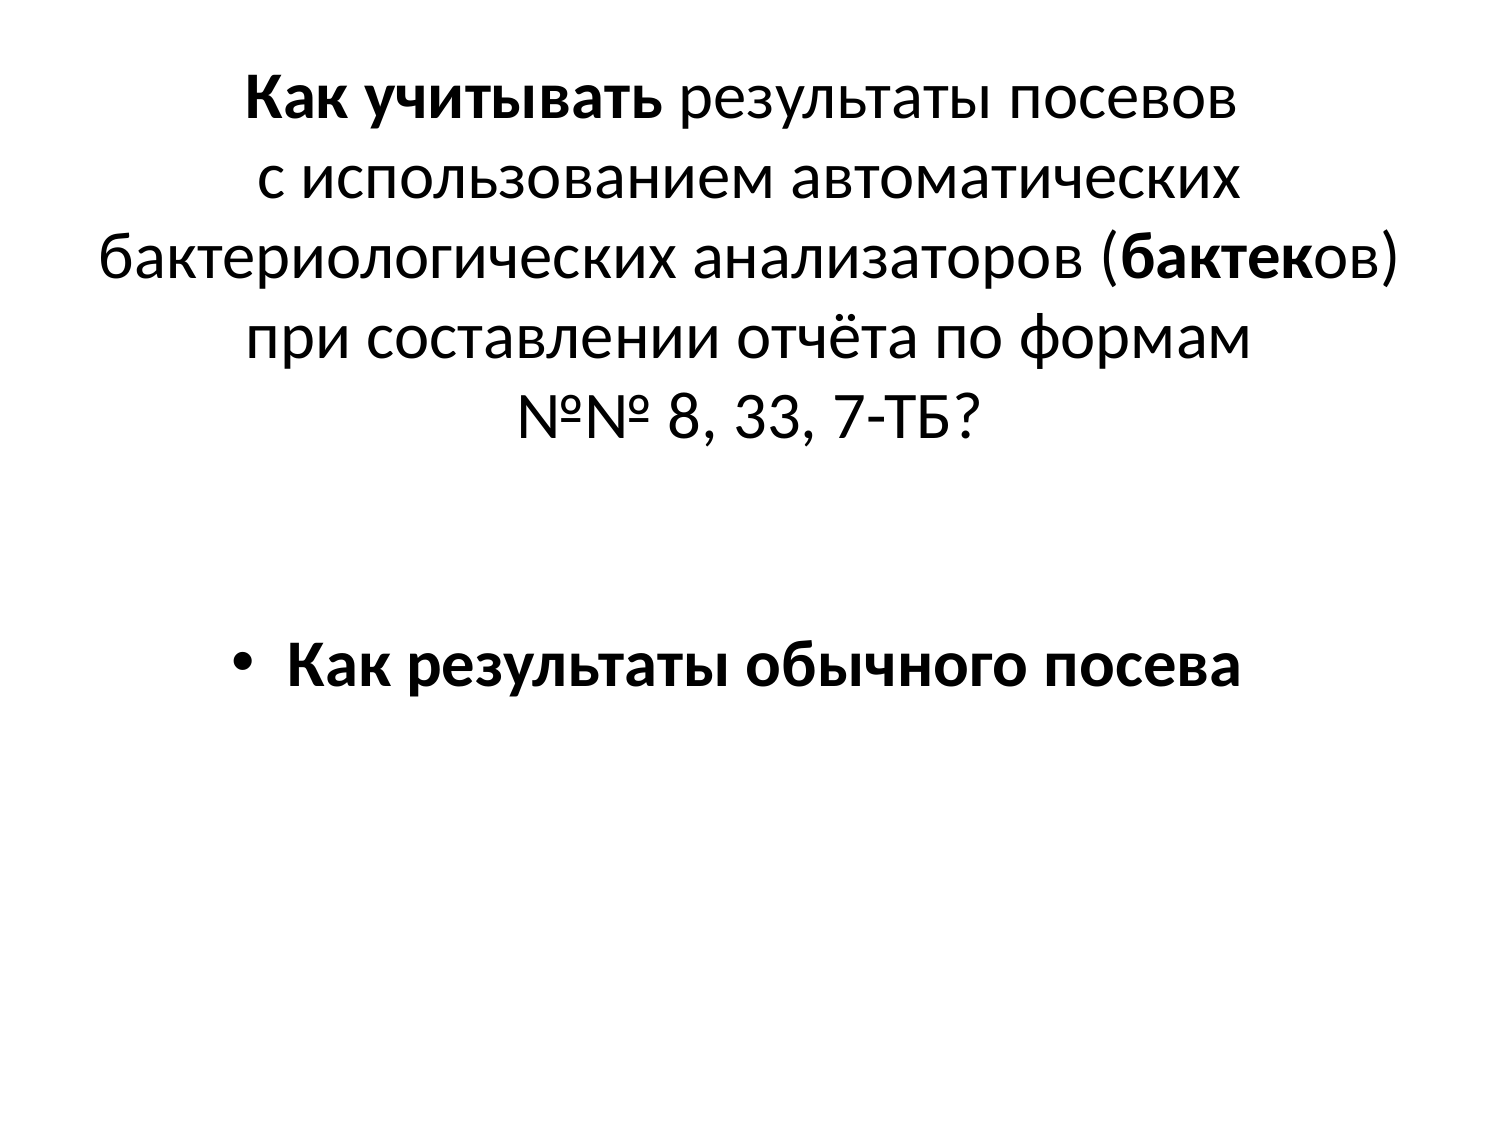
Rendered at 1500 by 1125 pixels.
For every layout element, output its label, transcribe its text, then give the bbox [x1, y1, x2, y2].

title Как учитывать результаты посевов с использованием автоматических бактериологических анализаторов (бактеков) при составлении отчёта по формам №№ 8, 33, 7-ТБ? [0, 58, 1500, 446]
list Как результаты обычного посева [62, 612, 1413, 738]
